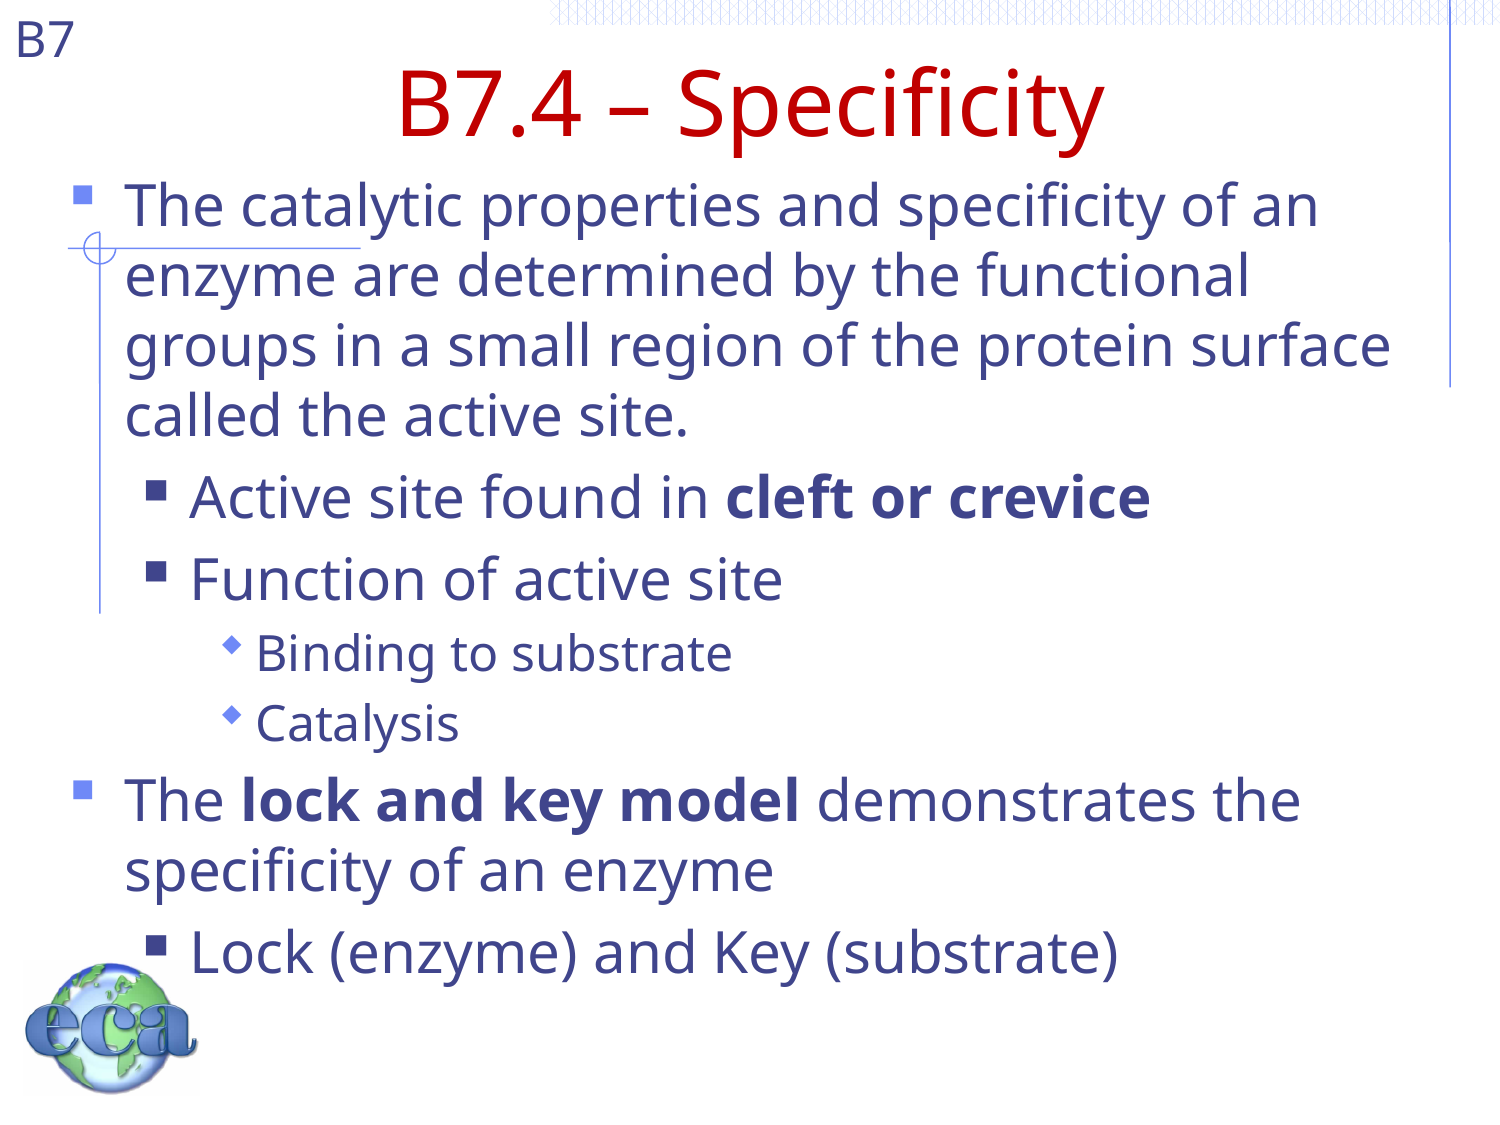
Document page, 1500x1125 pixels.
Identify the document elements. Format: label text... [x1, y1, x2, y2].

list The catalytic properties and specificity of an enzyme are determined by the functional groups in a small region of the protein surface called the active site. Active site found in cleft or crevice Function of active site Binding to substrate Catalysis The lock and key model demonstrates the specificity of an enzyme Lock (enzyme) and Key (substrate) [52, 160, 1466, 899]
picture [23, 960, 200, 1096]
title B7.4 – Specificity [37, 24, 1463, 163]
